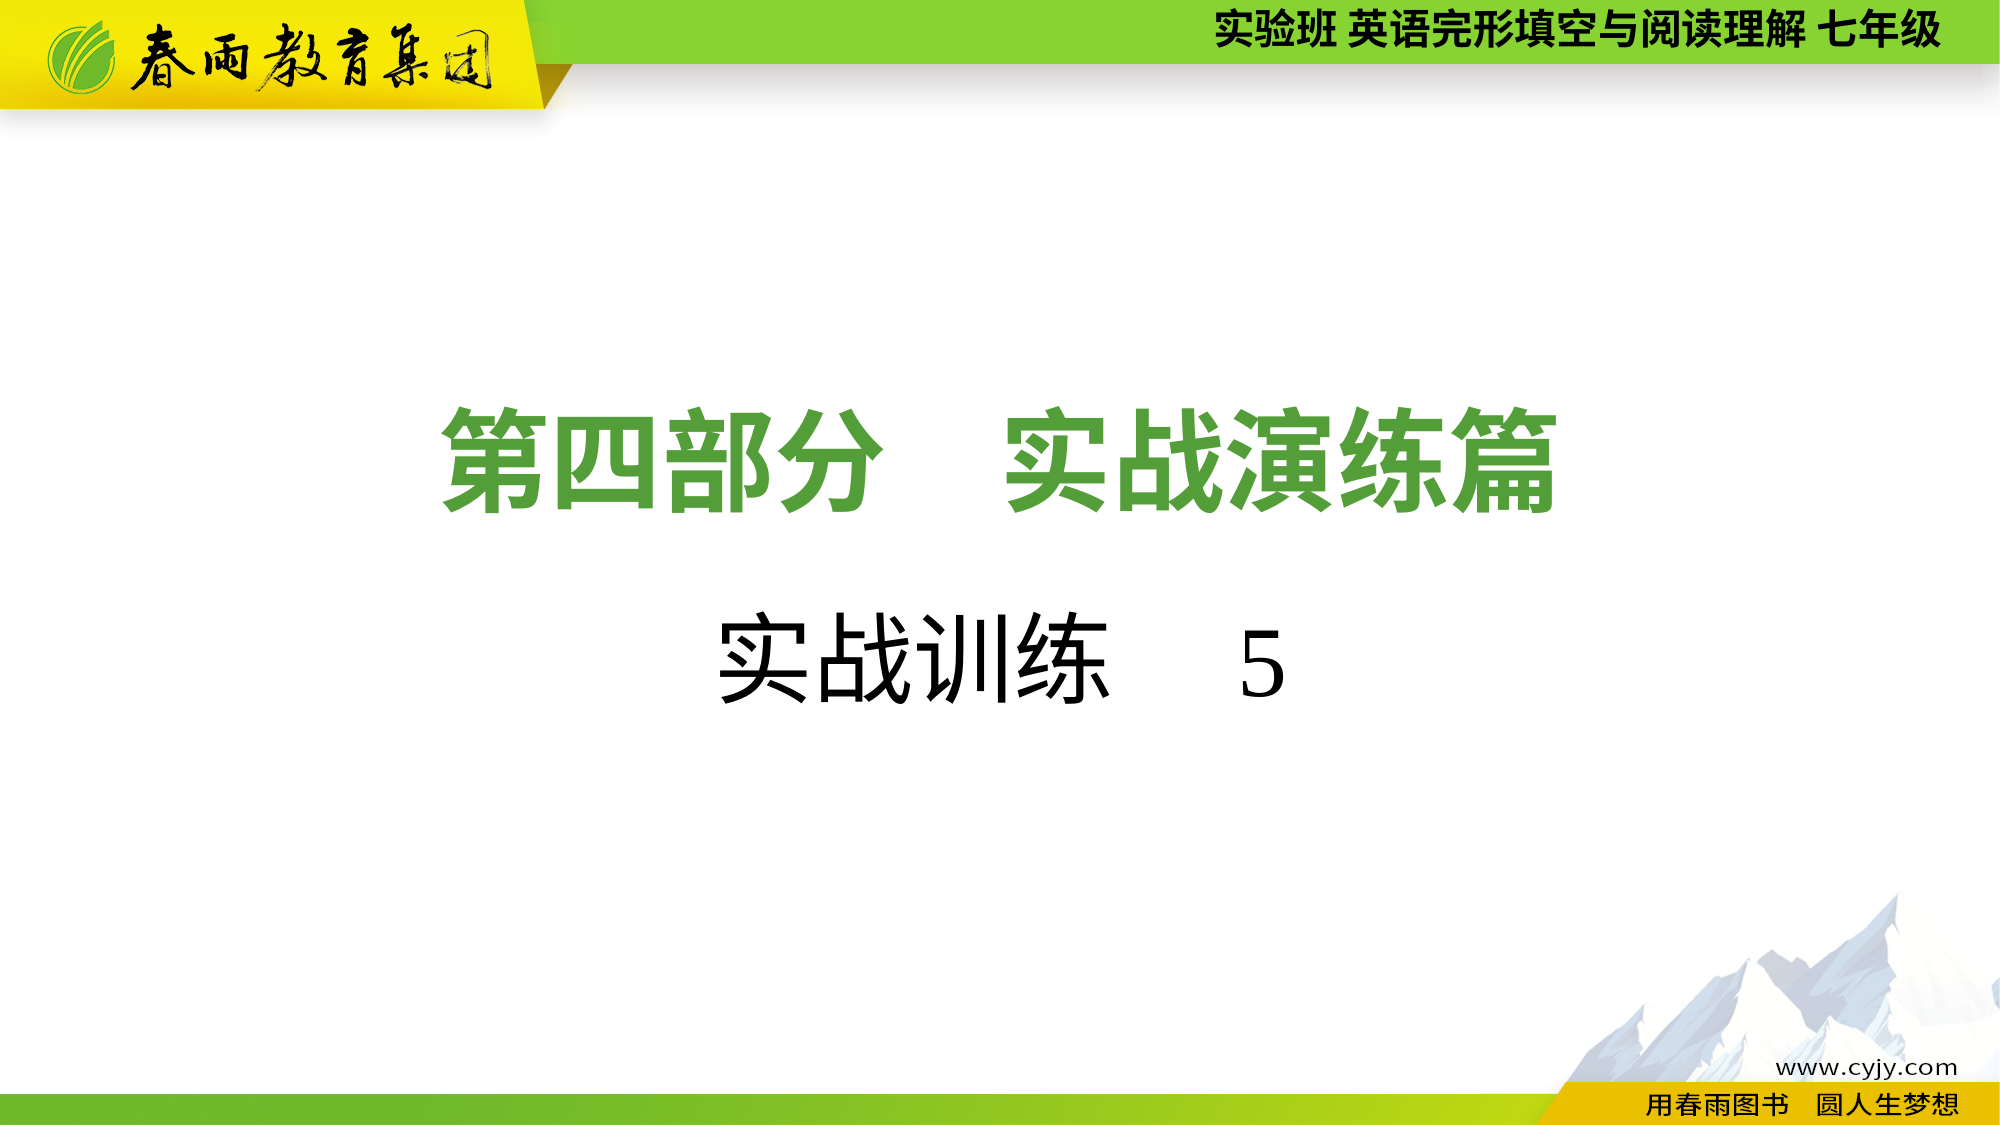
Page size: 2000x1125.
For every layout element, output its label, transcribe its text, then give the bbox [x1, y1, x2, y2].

text_box 第四部分 实战演练篇 [54, 316, 1946, 528]
picture [0, 0, 2000, 1125]
text_box 实战训练 5 [54, 528, 1946, 724]
